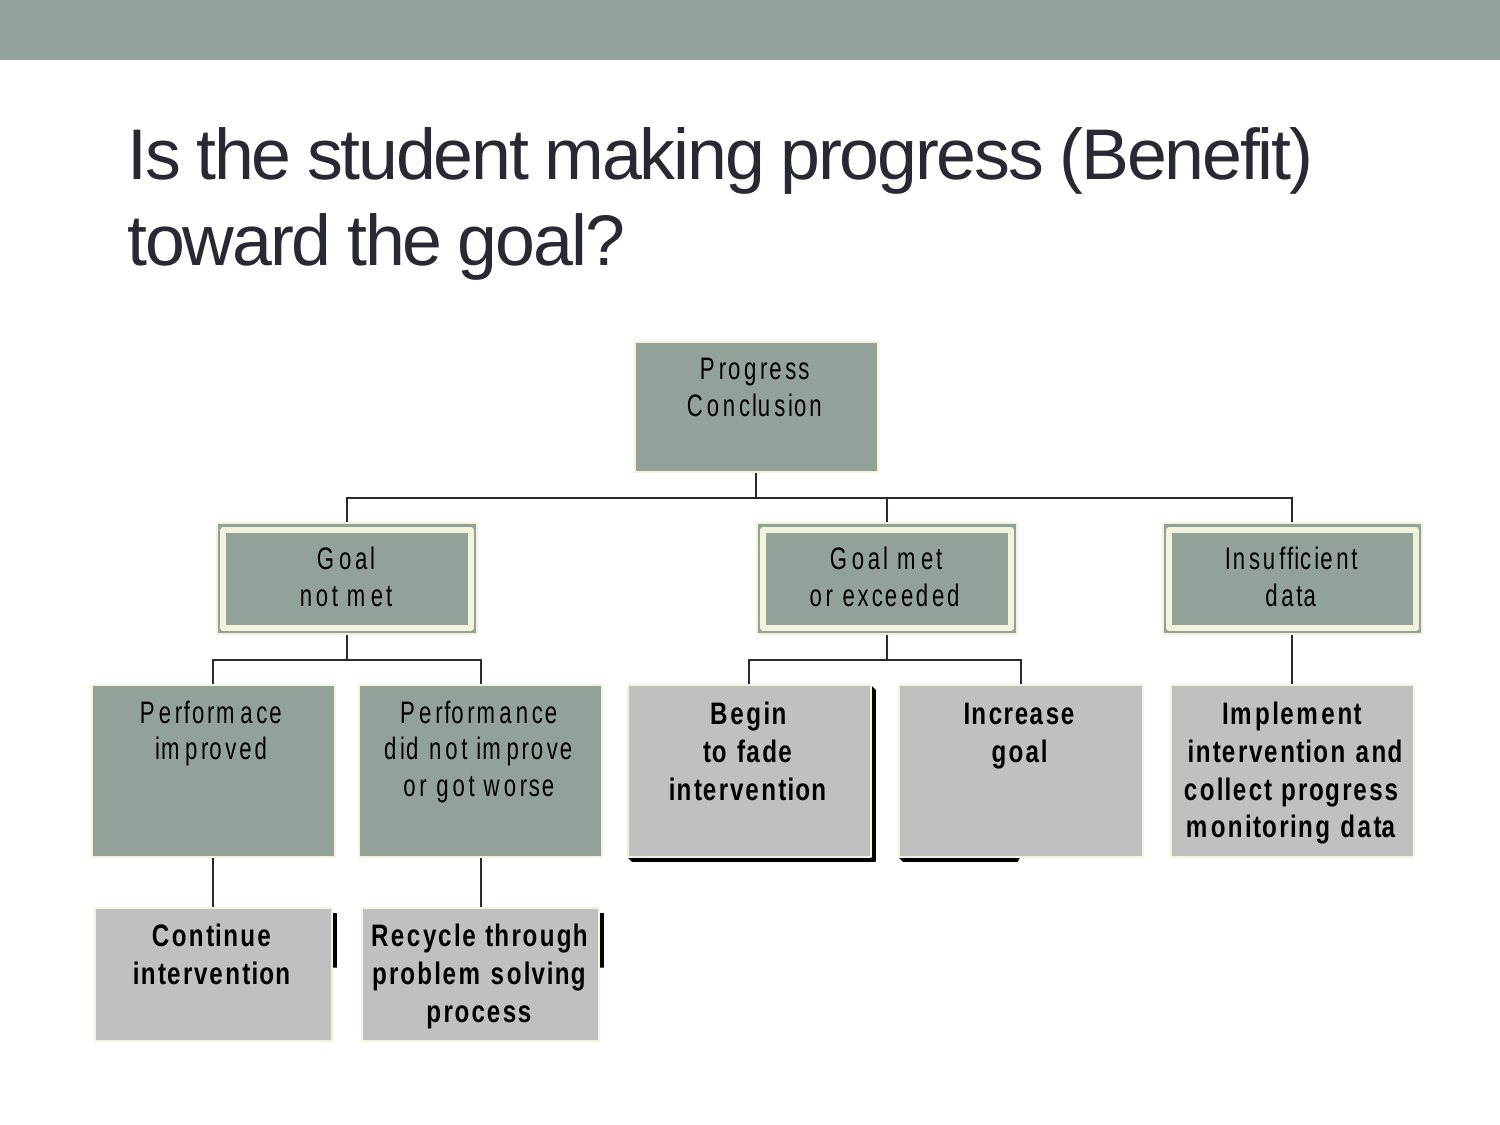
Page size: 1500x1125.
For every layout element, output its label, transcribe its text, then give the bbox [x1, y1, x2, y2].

title Is the student making progress (Benefit) toward the goal? [112, 99, 1388, 288]
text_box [87, 337, 1427, 1051]
